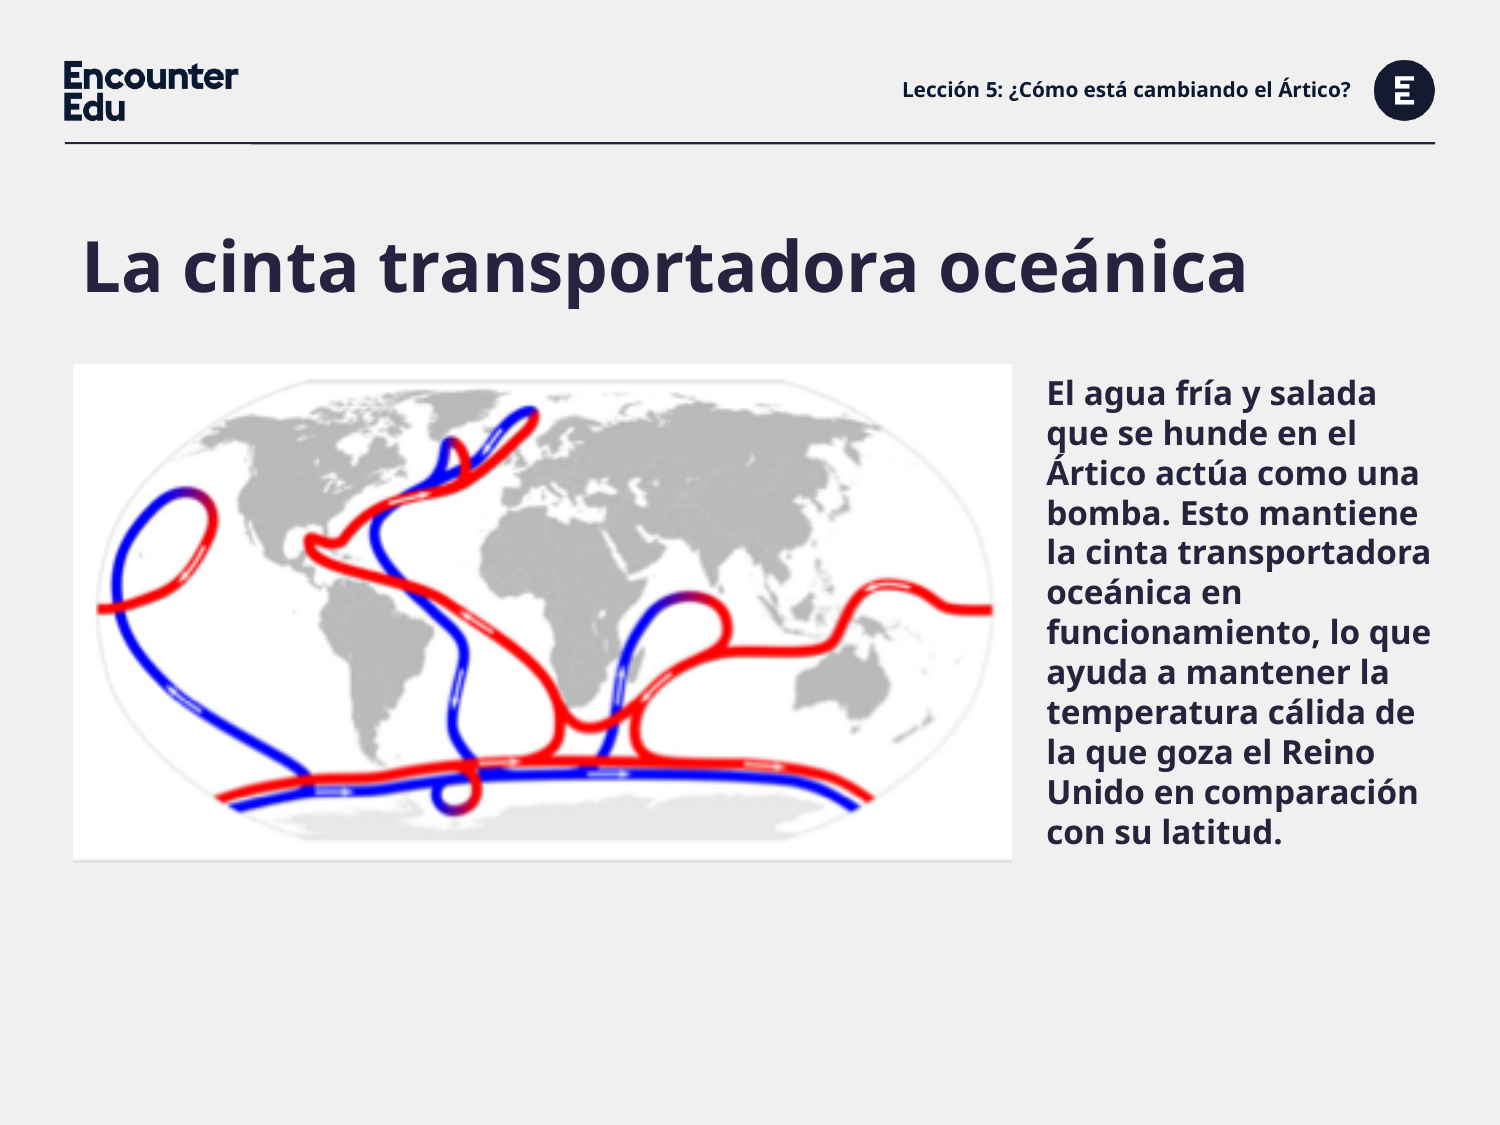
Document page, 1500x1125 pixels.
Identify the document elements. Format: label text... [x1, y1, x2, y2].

text_box El agua fría y salada que se hunde en el Ártico actúa como una bomba. Esto mantiene la cinta transportadora oceánica en funcionamiento, lo que ayuda a mantener la temperatura cálida de la que goza el Reino Unido en comparación con su latitud. [1031, 364, 1453, 859]
text_box La cinta transportadora oceánica [73, 223, 1427, 315]
picture [1372, 58, 1436, 122]
picture [60, 59, 243, 122]
picture [73, 364, 1012, 866]
title Lección 5: ¿Cómo está cambiando el Ártico? [636, 67, 1359, 114]
